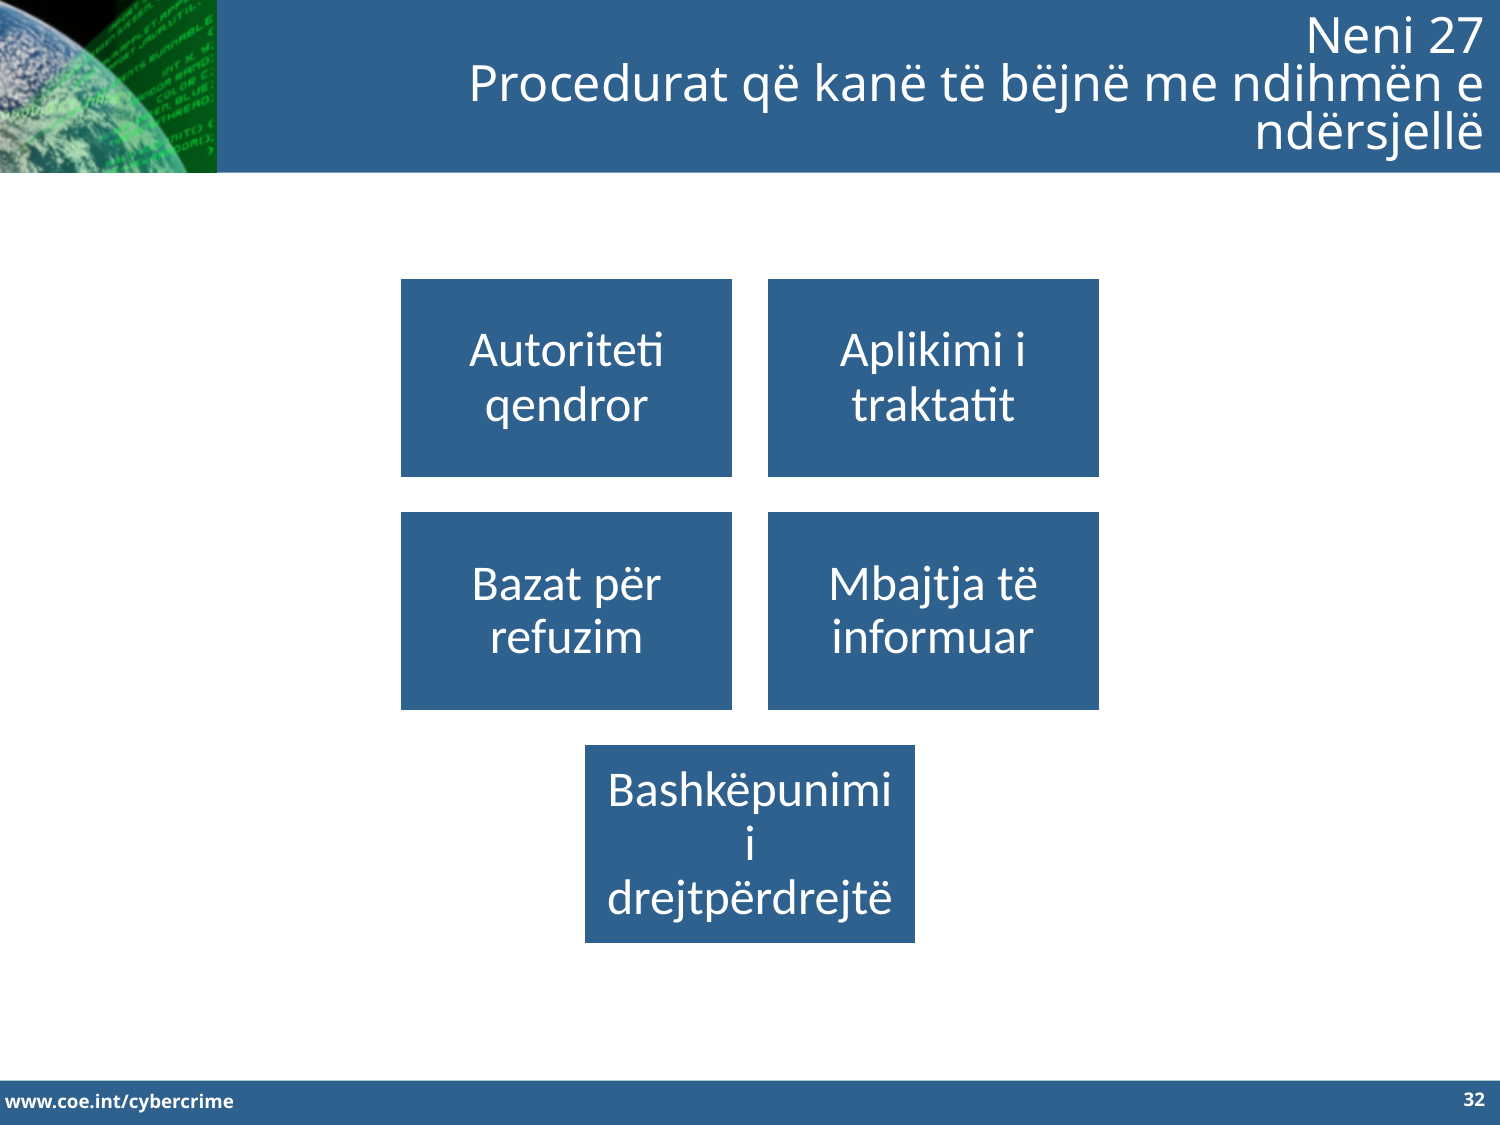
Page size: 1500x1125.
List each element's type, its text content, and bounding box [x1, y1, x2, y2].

picture [0, 1, 217, 173]
slide_number 32 [1149, 1079, 1500, 1125]
text_box Neni 27 Procedurat që kanë të bëjnë me ndihmën e ndërsjellë [274, 11, 1500, 164]
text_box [249, 277, 1250, 945]
